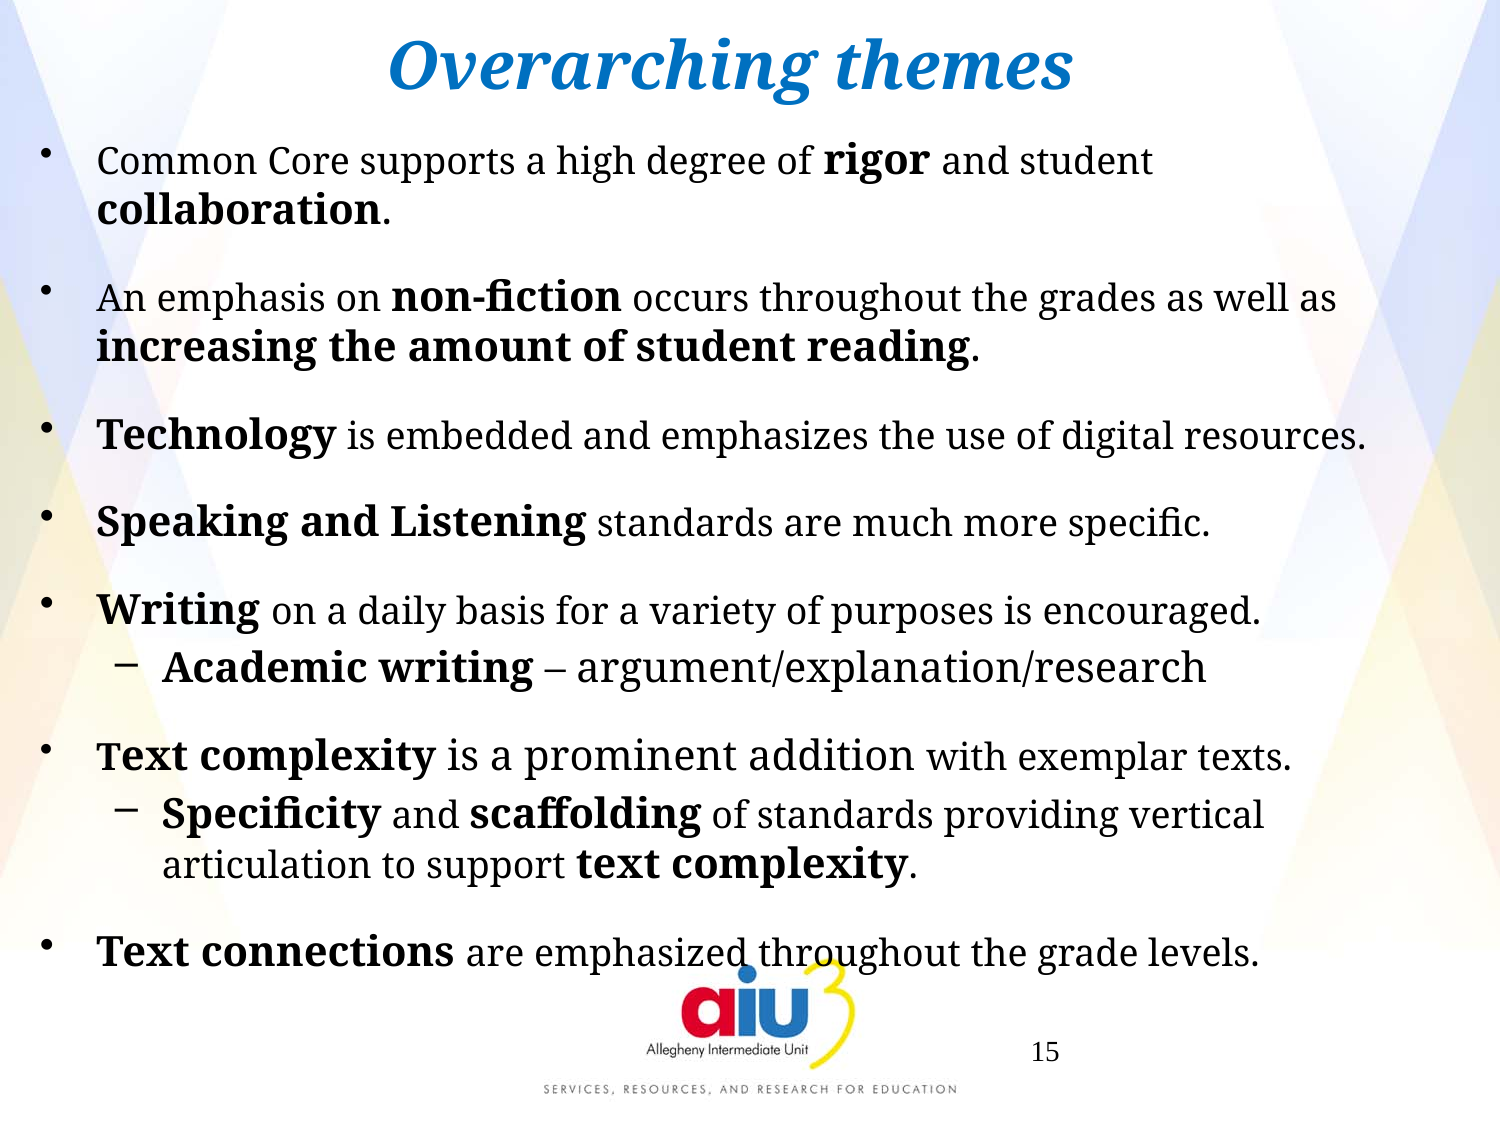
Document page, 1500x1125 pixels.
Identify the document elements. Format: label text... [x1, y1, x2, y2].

picture [0, 0, 1500, 1125]
title Overarching themes [24, 0, 1438, 124]
text_box 15 [762, 1024, 1075, 1100]
list Common Core supports a high degree of rigor and student collaboration. An emphasis on non-fiction occurs throughout the grades as well as increasing the amount of student reading. Technology is embedded and emphasizes the use of digital resources. Speaking and Listening standards are much more specific. Writing on a daily basis for a variety of purposes is encouraged. Academic writing – argument/explanation/research Text complexity is a prominent addition with exemplar texts. Specificity and scaffolding of standards providing vertical articulation to support text complexity. Text connections are emphasized throughout the grade levels. [24, 124, 1451, 988]
